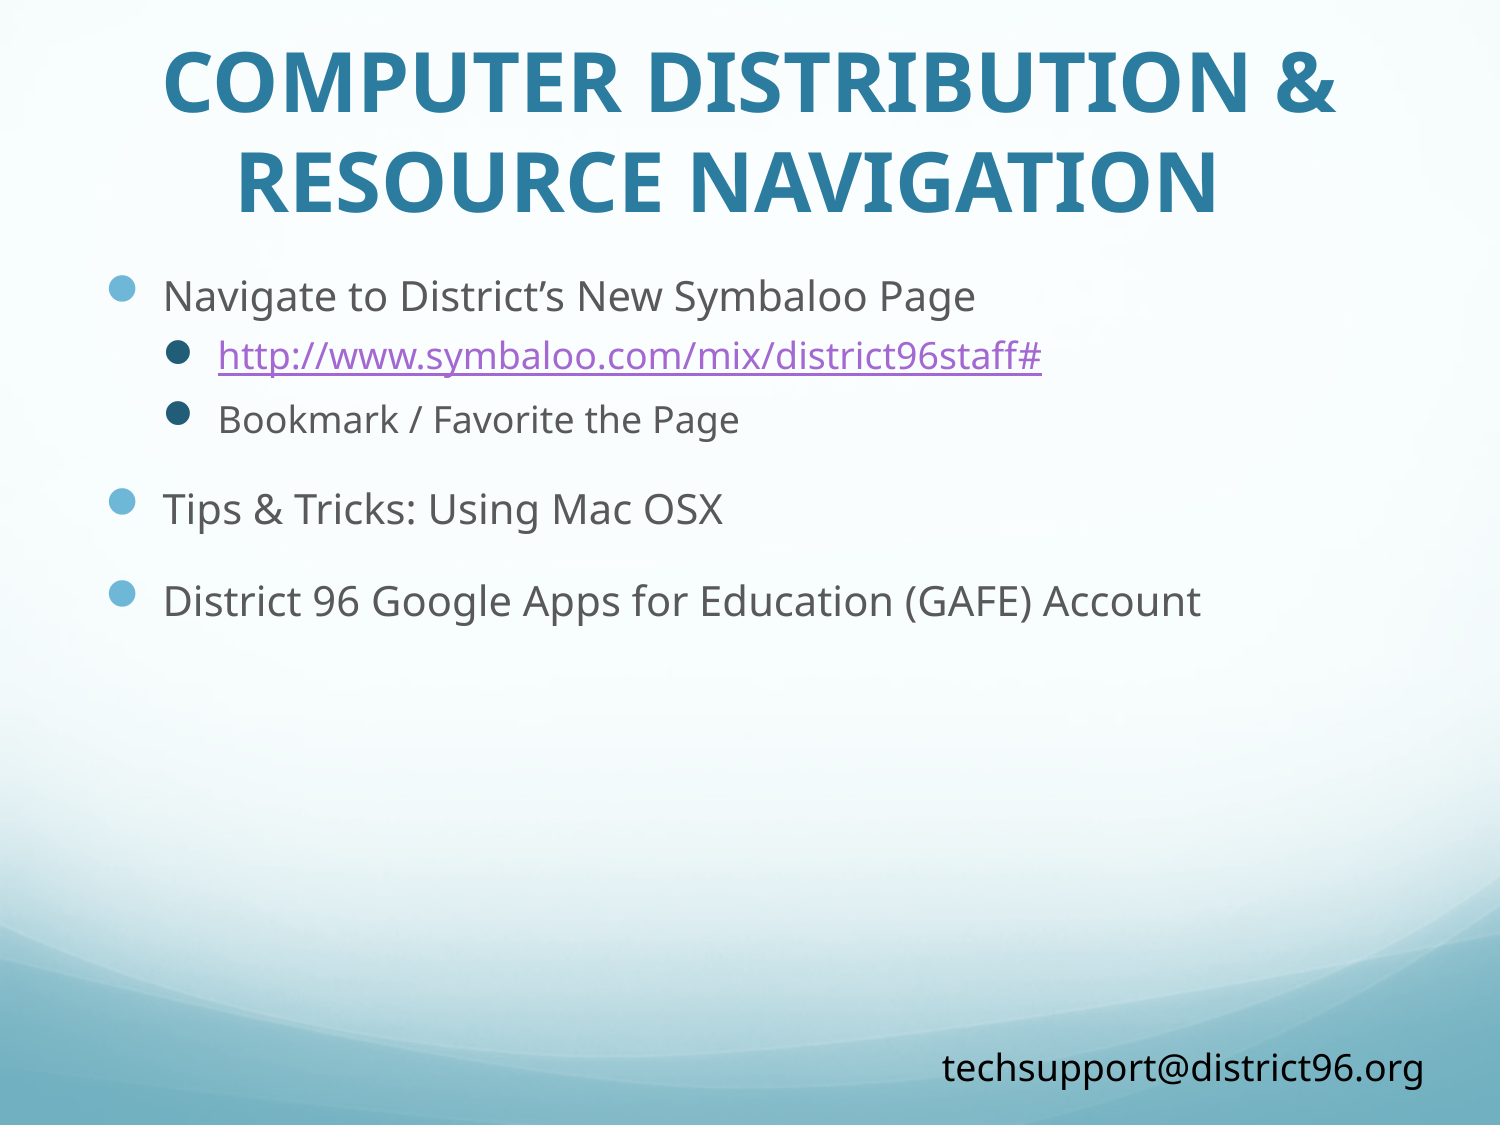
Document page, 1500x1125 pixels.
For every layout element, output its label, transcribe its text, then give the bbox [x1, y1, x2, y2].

list Navigate to District’s New Symbaloo Page http://www.symbaloo.com/mix/district96staff# Bookmark / Favorite the Page Tips & Tricks: Using Mac OSX District 96 Google Apps for Education (GAFE) Account [90, 262, 1410, 975]
text_box techsupport@district96.org [927, 1036, 1452, 1097]
title Computer Distribution & Resource Navigation [90, 17, 1410, 237]
